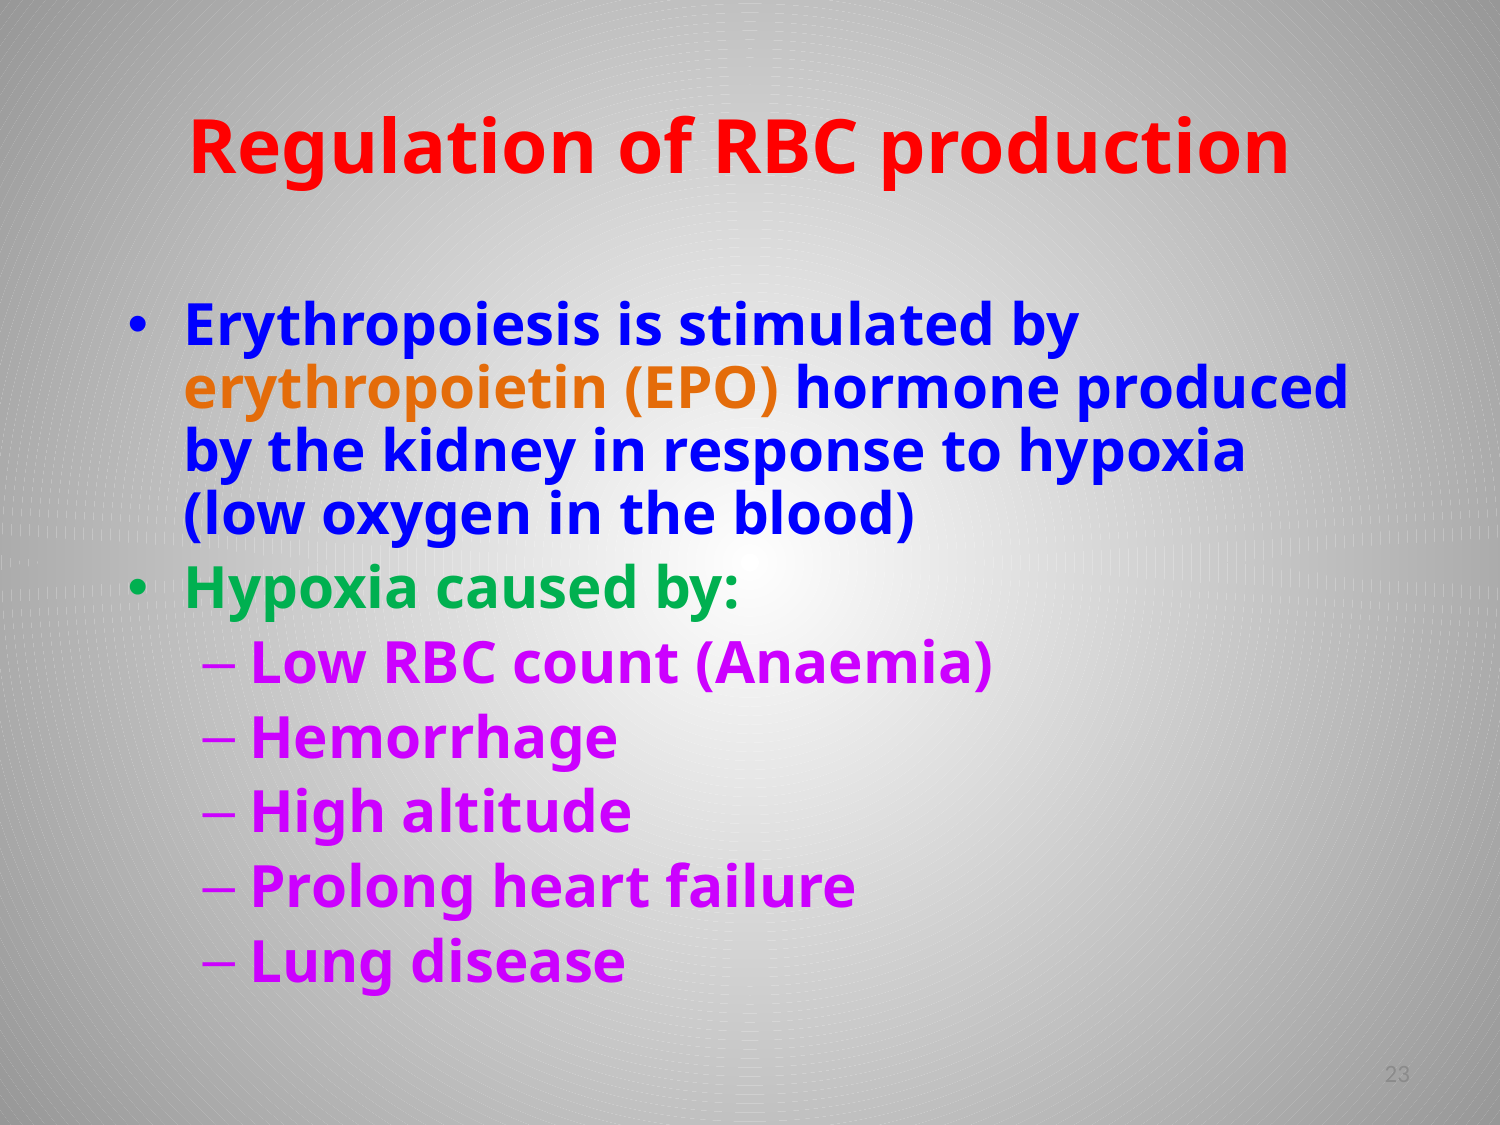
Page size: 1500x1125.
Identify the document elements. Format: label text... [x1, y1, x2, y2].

title Regulation of RBC production [112, 50, 1388, 238]
list Erythropoiesis is stimulated by erythropoietin (EPO) hormone produced by the kidney in response to hypoxia (low oxygen in the blood) Hypoxia caused by: Low RBC count (Anaemia) Hemorrhage High altitude Prolong heart failure Lung disease [112, 287, 1388, 1025]
slide_number 23 [1074, 1042, 1425, 1103]
